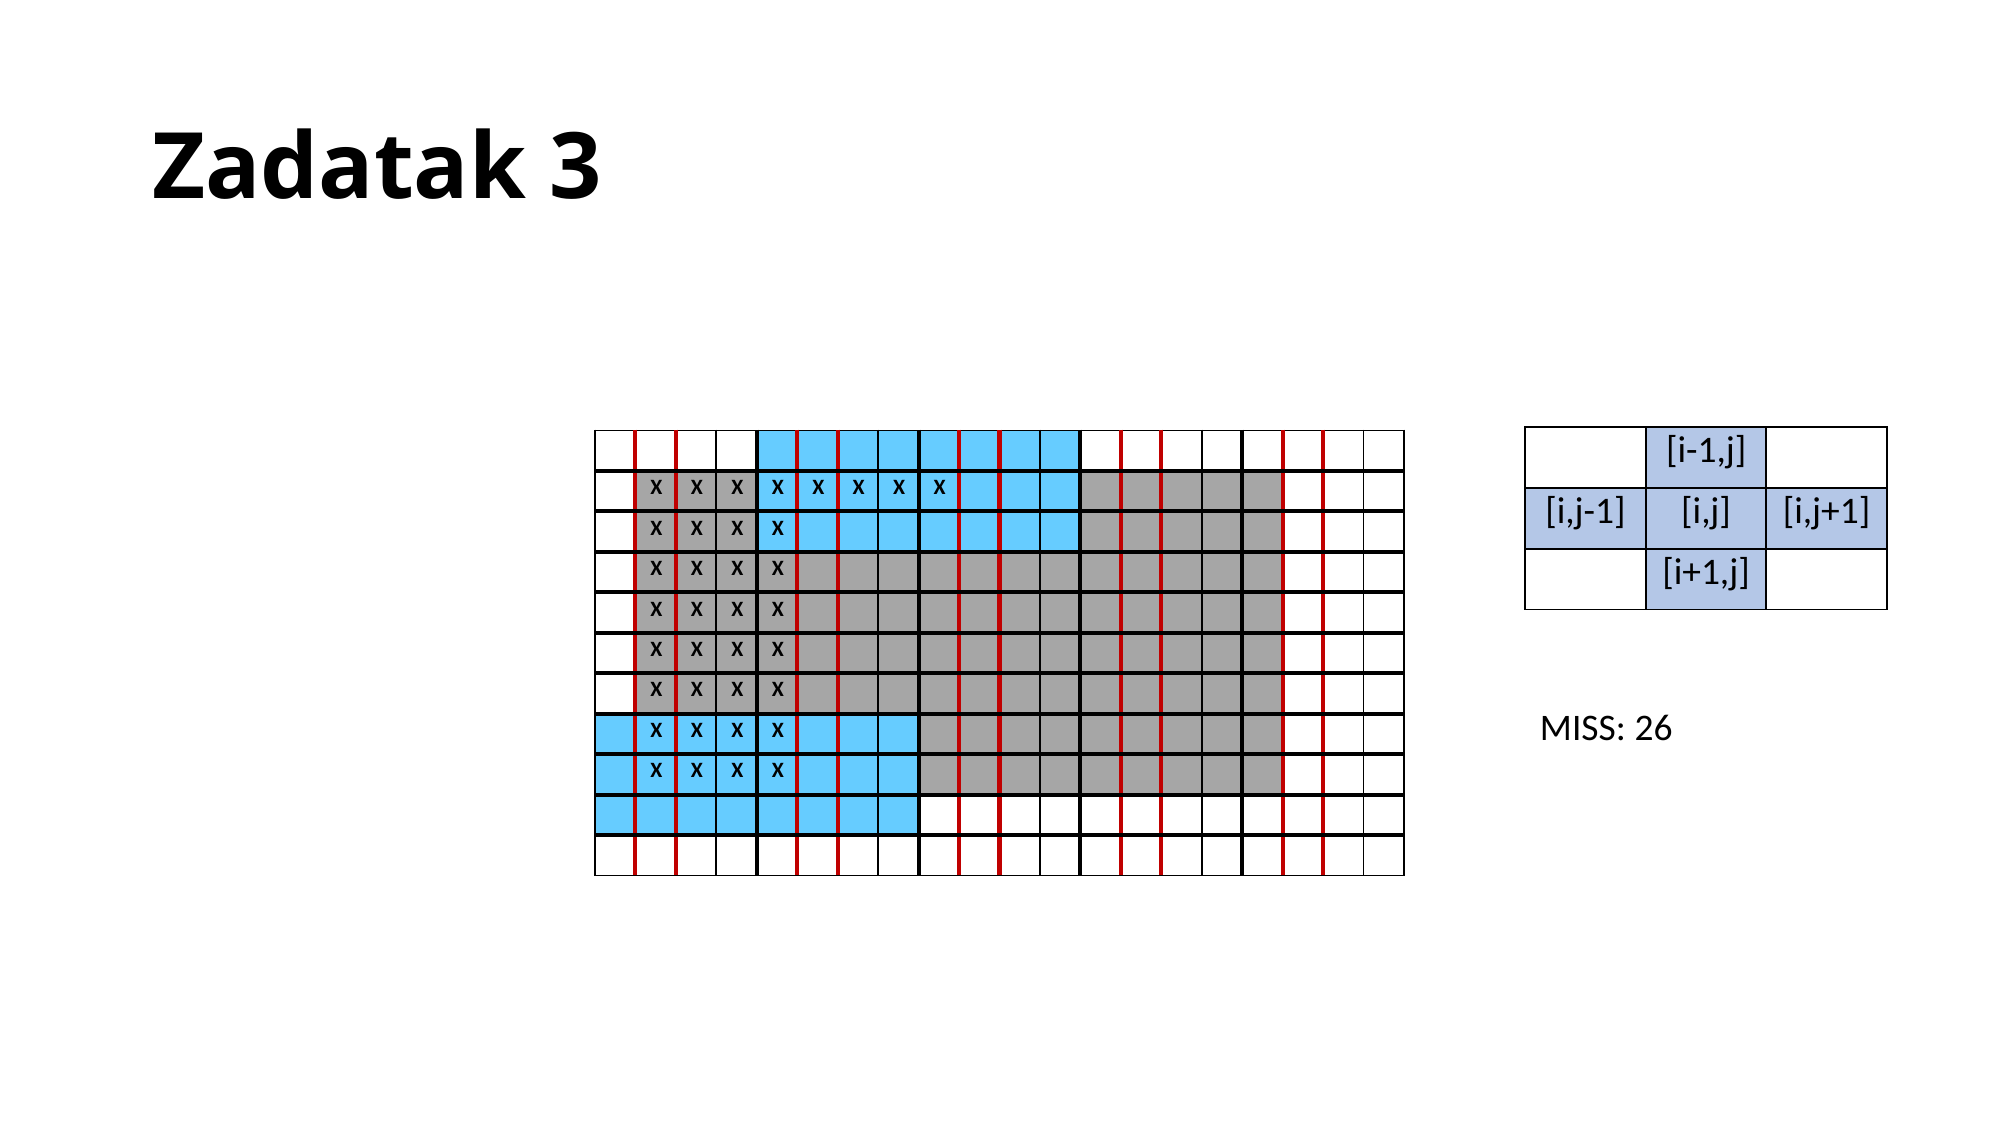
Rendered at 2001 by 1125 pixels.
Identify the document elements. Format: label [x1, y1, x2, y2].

table_cell [1041, 594, 1078, 631]
table_header [678, 431, 715, 469]
table_header [879, 431, 917, 469]
table_cell [1244, 756, 1281, 793]
table_cell [1041, 675, 1078, 712]
table_cell [1244, 513, 1281, 550]
table_cell [921, 594, 957, 631]
table_cell [961, 513, 997, 550]
table_cell [1002, 554, 1039, 590]
table_header [759, 431, 795, 469]
table_cell [717, 554, 755, 590]
table_cell [1082, 675, 1119, 712]
table_cell [596, 756, 633, 793]
table_cell [1285, 716, 1321, 752]
table_cell [596, 513, 633, 550]
table_cell [1285, 473, 1321, 509]
table_cell [879, 797, 917, 833]
table_cell [799, 594, 836, 631]
table_cell [1285, 594, 1321, 631]
table_cell [1203, 716, 1240, 752]
table_cell [1041, 635, 1078, 671]
table_cell [1123, 635, 1159, 671]
table_cell [1364, 675, 1403, 712]
table_cell [1364, 635, 1403, 671]
table_cell [1041, 716, 1078, 752]
title [137, 59, 1863, 278]
table_cell [799, 756, 836, 793]
table_cell [1203, 797, 1240, 833]
table_cell [637, 594, 674, 631]
table_cell [1163, 594, 1201, 631]
table_cell [879, 635, 917, 671]
table_cell [596, 716, 633, 752]
table_cell [1244, 594, 1281, 631]
table_header [637, 431, 674, 469]
table_cell [1163, 797, 1201, 833]
table_cell [637, 675, 674, 712]
table_cell [921, 837, 957, 875]
table_cell [1285, 554, 1321, 590]
table_cell [1163, 756, 1201, 793]
table_cell [637, 756, 674, 793]
table_cell [879, 513, 917, 550]
table_cell [961, 594, 997, 631]
table_cell [637, 554, 674, 590]
table_cell [717, 675, 755, 712]
table_cell [1041, 797, 1078, 833]
table_cell [1244, 837, 1281, 875]
table_cell [1082, 756, 1119, 793]
table_cell [1123, 594, 1159, 631]
table_header [1203, 431, 1240, 469]
table_cell [678, 554, 715, 590]
table_cell [1285, 756, 1321, 793]
table_cell [678, 675, 715, 712]
table_cell [799, 675, 836, 712]
table_cell [1002, 675, 1039, 712]
table_header [921, 431, 957, 469]
table_cell [961, 716, 997, 752]
table_header [1002, 431, 1039, 469]
table_cell [921, 716, 957, 752]
table_cell [799, 716, 836, 752]
table_cell [637, 797, 674, 833]
table_cell [879, 554, 917, 590]
table_header [1041, 431, 1078, 469]
table_cell [717, 594, 755, 631]
table_cell [1123, 716, 1159, 752]
table_cell [1244, 635, 1281, 671]
table_cell [717, 756, 755, 793]
table_cell [678, 797, 715, 833]
table_cell [879, 594, 917, 631]
table_cell [1041, 473, 1078, 509]
table_cell [879, 756, 917, 793]
table_cell [1163, 837, 1201, 875]
table_header [1526, 428, 1645, 487]
table_cell [1041, 513, 1078, 550]
table_cell [840, 473, 877, 509]
table_cell [1002, 837, 1039, 875]
table_cell [921, 675, 957, 712]
table_header [1647, 428, 1765, 487]
table_cell [799, 635, 836, 671]
table_cell [879, 675, 917, 712]
table_cell [678, 635, 715, 671]
table_cell [678, 756, 715, 793]
table_cell [596, 594, 633, 631]
table_cell [961, 473, 997, 509]
table_cell [840, 837, 877, 875]
table_cell [1767, 489, 1886, 548]
table_cell [1325, 513, 1363, 550]
table_cell [637, 837, 674, 875]
table_cell [799, 473, 836, 509]
table_cell [840, 554, 877, 590]
table_header [961, 431, 997, 469]
table_cell [1364, 756, 1403, 793]
table_cell [596, 837, 633, 875]
table_cell [1123, 554, 1159, 590]
table_cell [1364, 473, 1403, 509]
table_cell [1041, 756, 1078, 793]
table_cell [596, 554, 633, 590]
table_cell [637, 716, 674, 752]
table_cell [799, 797, 836, 833]
table_header [1123, 431, 1159, 469]
table_cell [1244, 473, 1281, 509]
table_cell [840, 513, 877, 550]
table_cell [1041, 837, 1078, 875]
table_cell [1203, 554, 1240, 590]
table_cell [759, 756, 795, 793]
table_cell [717, 837, 755, 875]
table_cell [1203, 473, 1240, 509]
table_cell [961, 635, 997, 671]
table_cell [921, 797, 957, 833]
table_cell [1002, 473, 1039, 509]
table_cell [1123, 675, 1159, 712]
table_cell [1082, 513, 1119, 550]
table_cell [840, 756, 877, 793]
table_cell [678, 473, 715, 509]
table_cell [799, 554, 836, 590]
table_cell [921, 513, 957, 550]
table_cell [1002, 635, 1039, 671]
table_cell [1123, 756, 1159, 793]
table_cell [1285, 675, 1321, 712]
table_header [1285, 431, 1321, 469]
table_header [840, 431, 877, 469]
table_cell [1203, 635, 1240, 671]
table_cell [1123, 837, 1159, 875]
table_cell [678, 513, 715, 550]
table_cell [840, 675, 877, 712]
table_header [1325, 431, 1363, 469]
table_cell [596, 473, 633, 509]
table_cell [1244, 675, 1281, 712]
table_header [1082, 431, 1119, 469]
table_cell [1526, 489, 1645, 548]
table_header [1244, 431, 1281, 469]
table_cell [759, 473, 795, 509]
table_cell [921, 756, 957, 793]
table_cell [1163, 473, 1201, 509]
table_cell [840, 594, 877, 631]
table_cell [678, 837, 715, 875]
table_cell [1203, 594, 1240, 631]
table_cell [1285, 635, 1321, 671]
table_cell [1203, 513, 1240, 550]
table_cell [961, 797, 997, 833]
table_cell [1364, 716, 1403, 752]
table_cell [717, 716, 755, 752]
table_cell [1123, 473, 1159, 509]
table_cell [596, 797, 633, 833]
table_cell [1526, 550, 1645, 609]
table_cell [1082, 837, 1119, 875]
table_cell [759, 554, 795, 590]
table_header [1163, 431, 1201, 469]
table_header [1364, 431, 1403, 469]
table_cell [1364, 837, 1403, 875]
table_cell [1364, 513, 1403, 550]
table_cell [1082, 797, 1119, 833]
table_cell [1364, 797, 1403, 833]
table_cell [1002, 756, 1039, 793]
table_cell [596, 675, 633, 712]
table_cell [1163, 554, 1201, 590]
table_cell [759, 797, 795, 833]
table_cell [1325, 554, 1363, 590]
table_cell [1244, 716, 1281, 752]
table_cell [921, 554, 957, 590]
table_header [1767, 428, 1886, 487]
table_cell [1002, 797, 1039, 833]
table_cell [1285, 837, 1321, 875]
table_cell [1082, 554, 1119, 590]
table_cell [1123, 513, 1159, 550]
table_cell [1123, 797, 1159, 833]
table_cell [1325, 837, 1363, 875]
table_cell [840, 635, 877, 671]
table_cell [1002, 594, 1039, 631]
table_cell [637, 635, 674, 671]
table_cell [1767, 550, 1886, 609]
table_cell [1082, 716, 1119, 752]
table_header [596, 431, 633, 469]
table_cell [961, 675, 997, 712]
table_cell [1647, 489, 1765, 548]
table_cell [921, 635, 957, 671]
table_cell [1285, 513, 1321, 550]
table_cell [1364, 594, 1403, 631]
text_box [1525, 695, 1887, 755]
table_cell [1325, 756, 1363, 793]
table_cell [1244, 554, 1281, 590]
table_cell [1163, 716, 1201, 752]
table_cell [759, 513, 795, 550]
table_cell [1285, 797, 1321, 833]
table_cell [1325, 473, 1363, 509]
table_cell [759, 635, 795, 671]
table_cell [1082, 635, 1119, 671]
table_cell [921, 473, 957, 509]
table_cell [840, 716, 877, 752]
table_cell [759, 675, 795, 712]
table_cell [1203, 837, 1240, 875]
table_cell [1163, 513, 1201, 550]
table_cell [759, 716, 795, 752]
table_cell [1244, 797, 1281, 833]
table_cell [1325, 675, 1363, 712]
table_cell [799, 837, 836, 875]
table_cell [961, 554, 997, 590]
table_cell [799, 513, 836, 550]
table_cell [678, 716, 715, 752]
table_cell [1082, 473, 1119, 509]
table_cell [1163, 675, 1201, 712]
table_cell [596, 635, 633, 671]
table_cell [637, 473, 674, 509]
table_cell [637, 513, 674, 550]
table_cell [717, 473, 755, 509]
table_cell [759, 594, 795, 631]
table_cell [879, 837, 917, 875]
table_cell [879, 473, 917, 509]
table_cell [1325, 797, 1363, 833]
table_cell [1082, 594, 1119, 631]
table_cell [717, 513, 755, 550]
table_cell [1163, 635, 1201, 671]
table_cell [1647, 550, 1765, 609]
table_cell [879, 716, 917, 752]
table_cell [1002, 716, 1039, 752]
table_cell [1325, 716, 1363, 752]
table_cell [717, 635, 755, 671]
table_cell [717, 797, 755, 833]
table_header [799, 431, 836, 469]
table_cell [1002, 513, 1039, 550]
table_cell [961, 756, 997, 793]
table_cell [961, 837, 997, 875]
table_cell [1203, 675, 1240, 712]
table_cell [1364, 554, 1403, 590]
table_header [717, 431, 755, 469]
table_cell [1041, 554, 1078, 590]
table_cell [1325, 635, 1363, 671]
table_cell [1203, 756, 1240, 793]
table_cell [678, 594, 715, 631]
table_cell [759, 837, 795, 875]
table_cell [1325, 594, 1363, 631]
table_cell [840, 797, 877, 833]
